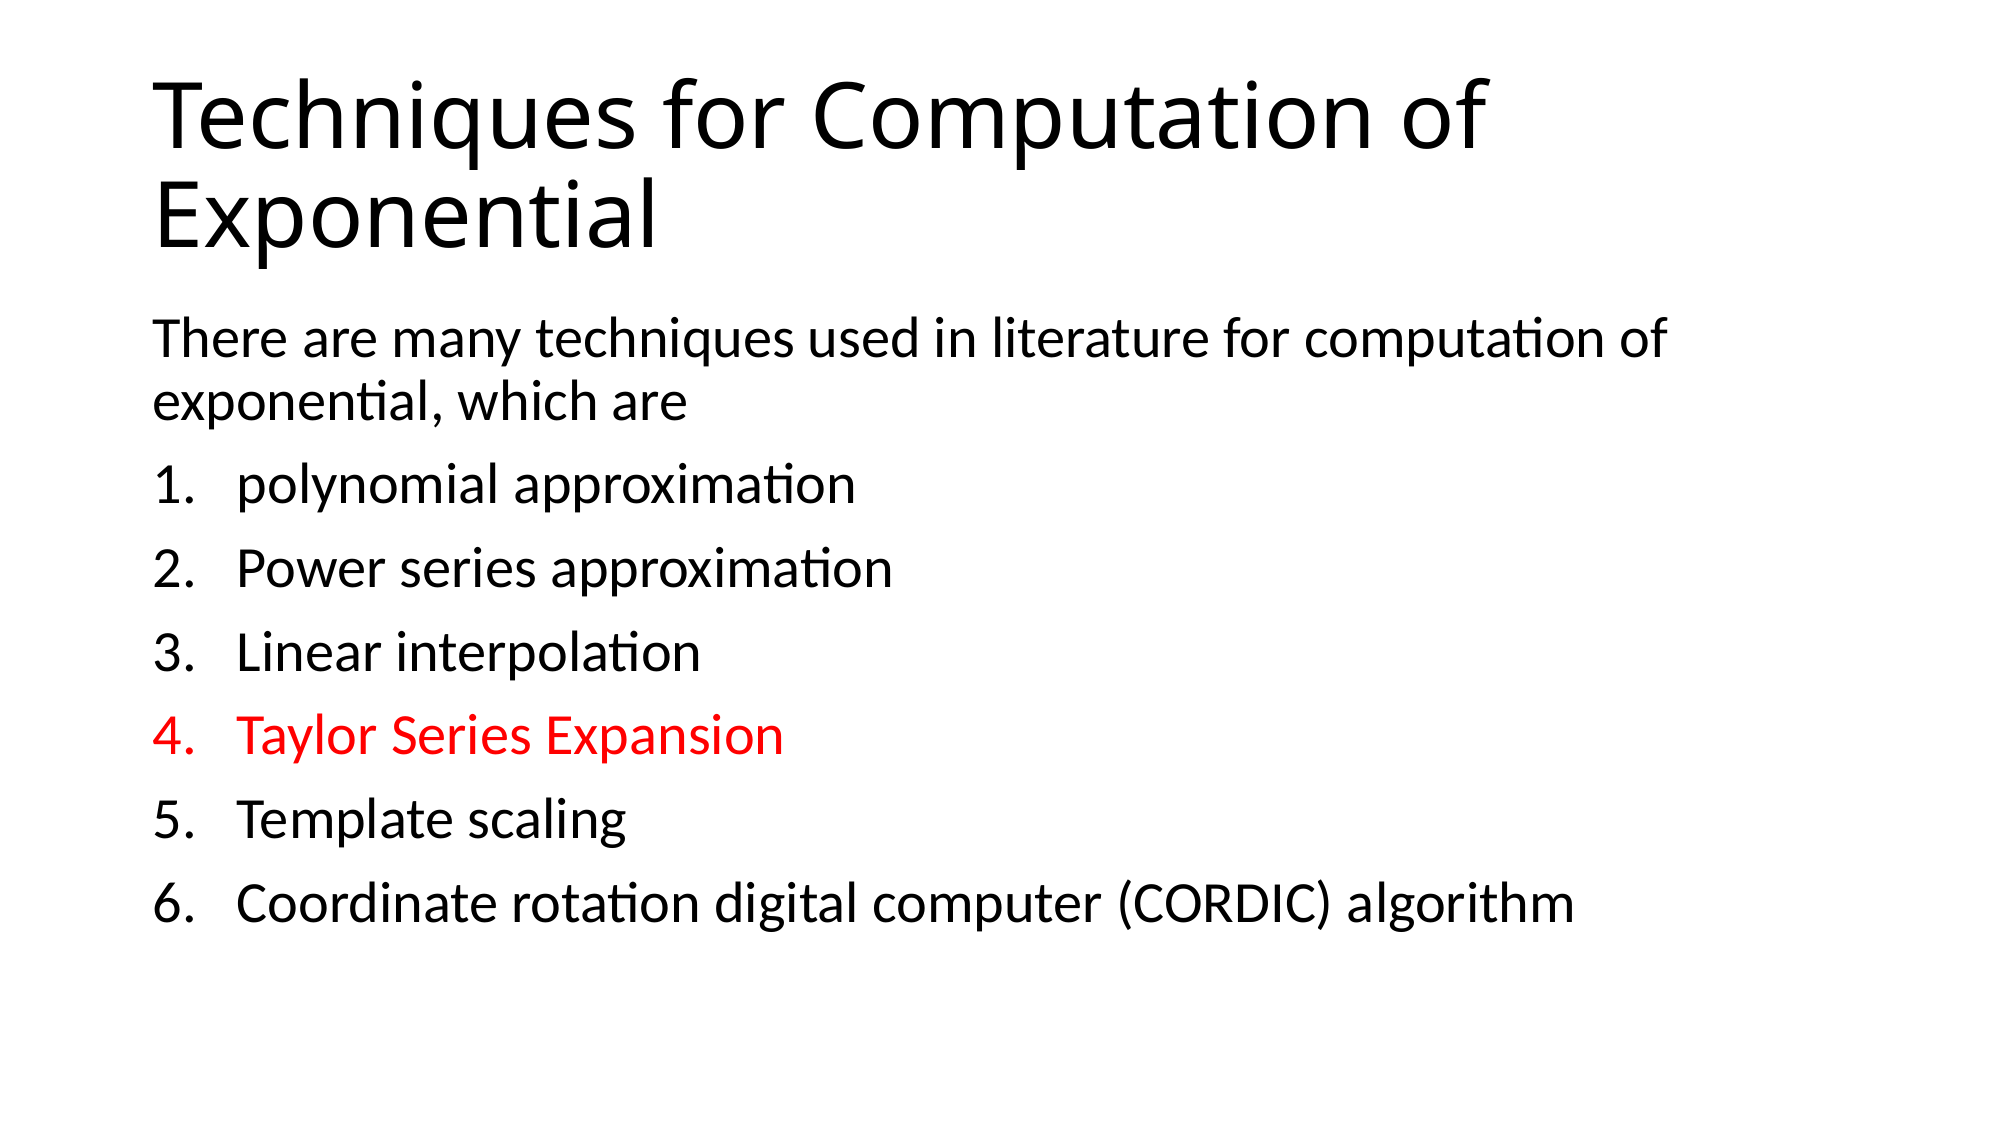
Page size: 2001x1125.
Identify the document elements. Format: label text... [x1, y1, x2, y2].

title Techniques for Computation of Exponential [137, 59, 1863, 278]
list There are many techniques used in literature for computation of exponential, which are polynomial approximation Power series approximation Linear interpolation Taylor Series Expansion Template scaling Coordinate rotation digital computer (CORDIC) algorithm [137, 299, 1863, 1014]
